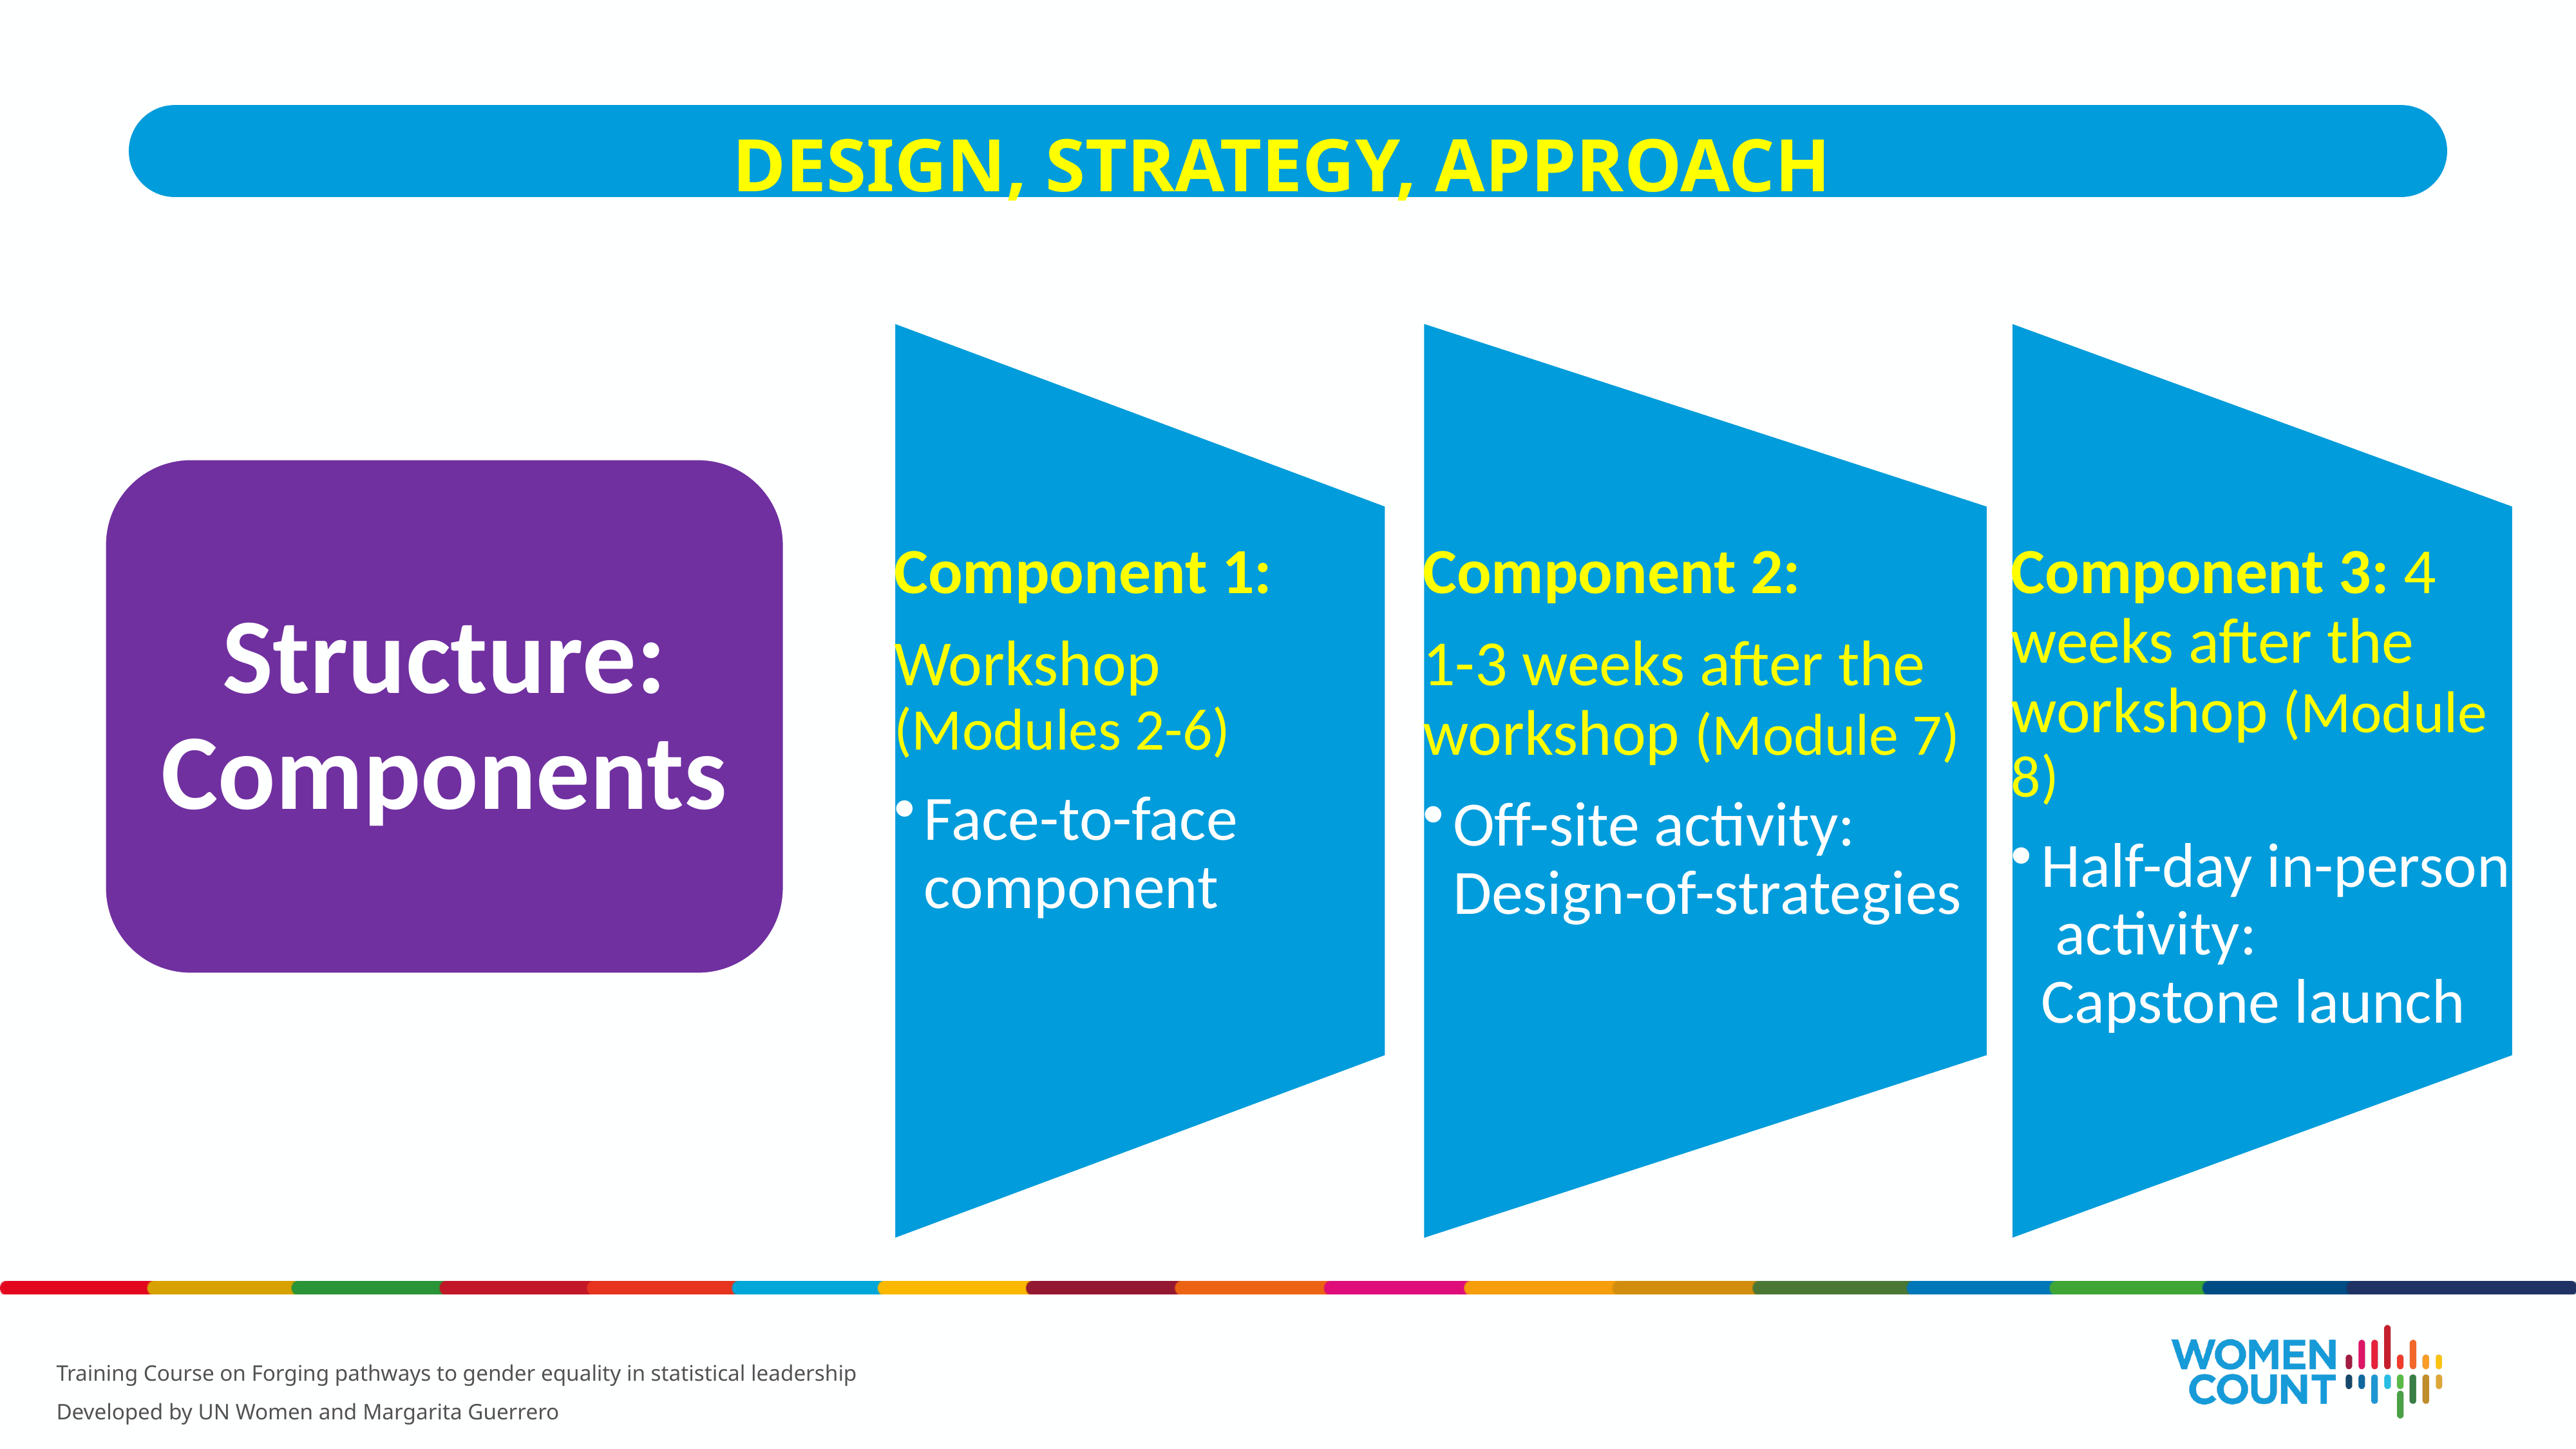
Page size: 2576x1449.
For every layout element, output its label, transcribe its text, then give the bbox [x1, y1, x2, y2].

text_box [893, 321, 2528, 1240]
list DESIGN, STRATEGY, APPROACH [153, 119, 2411, 207]
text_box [104, 459, 784, 974]
text_box Training Course on Forging pathways to gender equality in statistical leadership Developed by UN Women and Margarita Guerrero [56, 1347, 1658, 1449]
